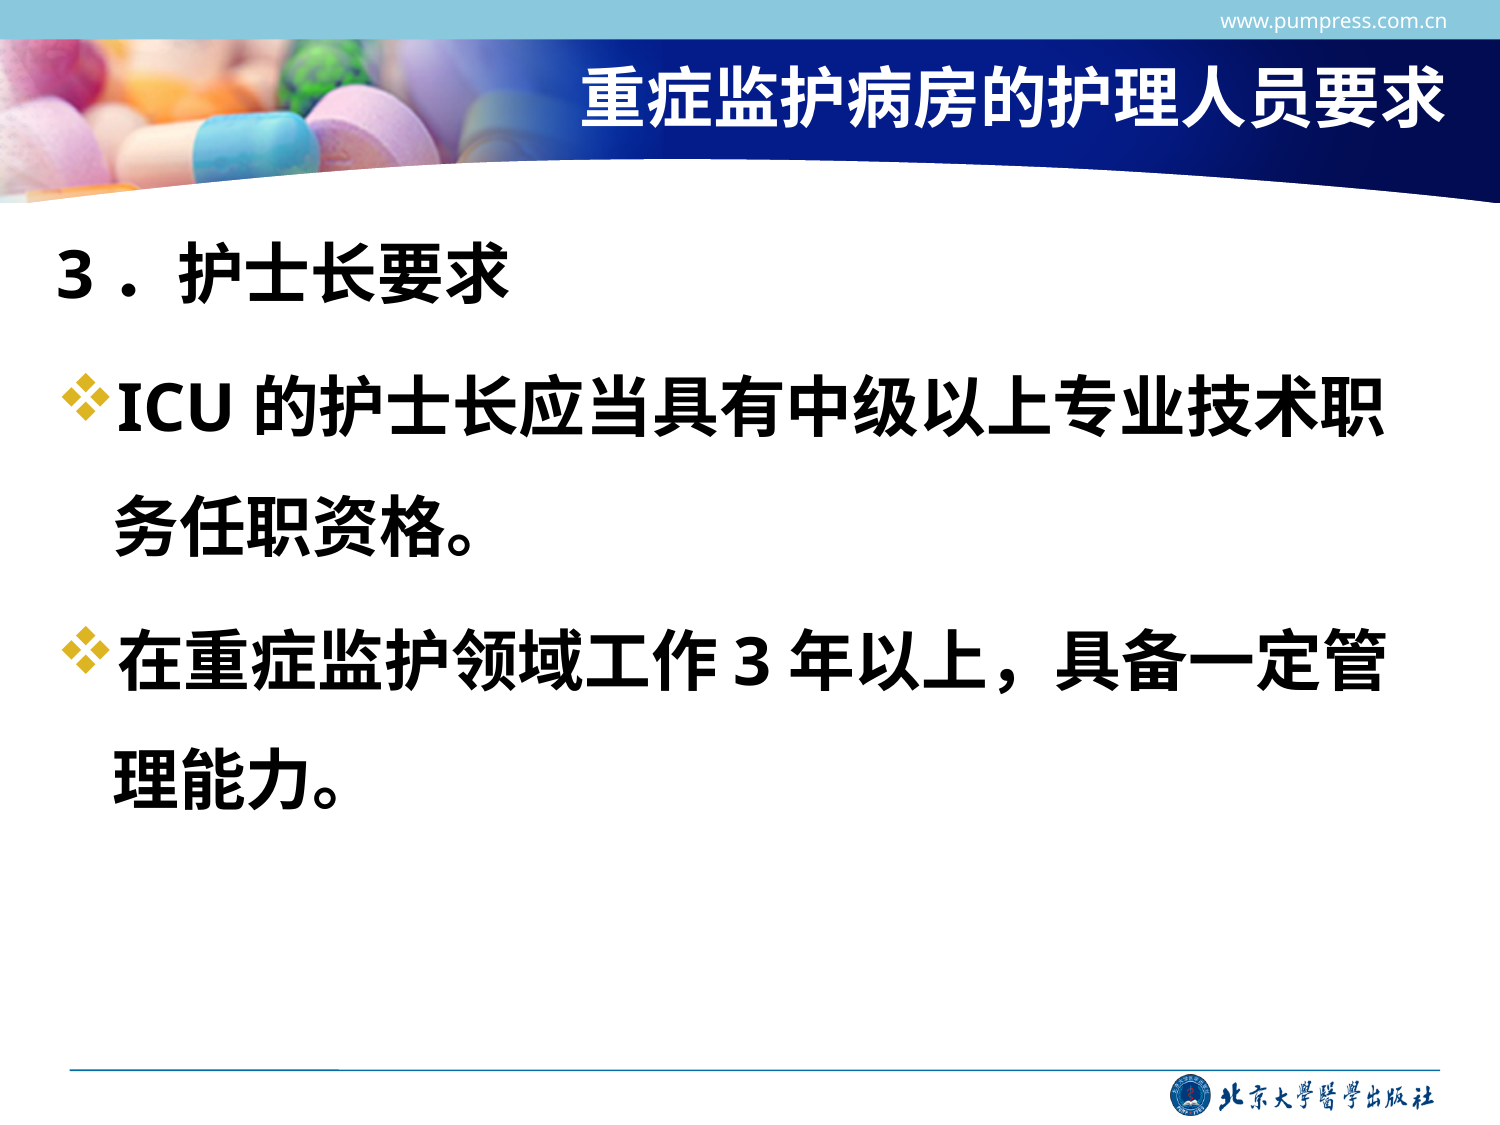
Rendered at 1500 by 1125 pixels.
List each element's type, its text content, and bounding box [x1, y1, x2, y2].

list 3．护士长要求 ICU的护士长应当具有中级以上专业技术职务任职资格。 在重症监护领域工作3年以上，具备一定管理能力。 [41, 184, 1454, 943]
picture [0, 40, 1500, 203]
title 重症监护病房的护理人员要求 [137, 50, 1463, 143]
picture [1170, 1074, 1436, 1118]
slide_number www.pumpress.com.cn [1024, 0, 1463, 38]
